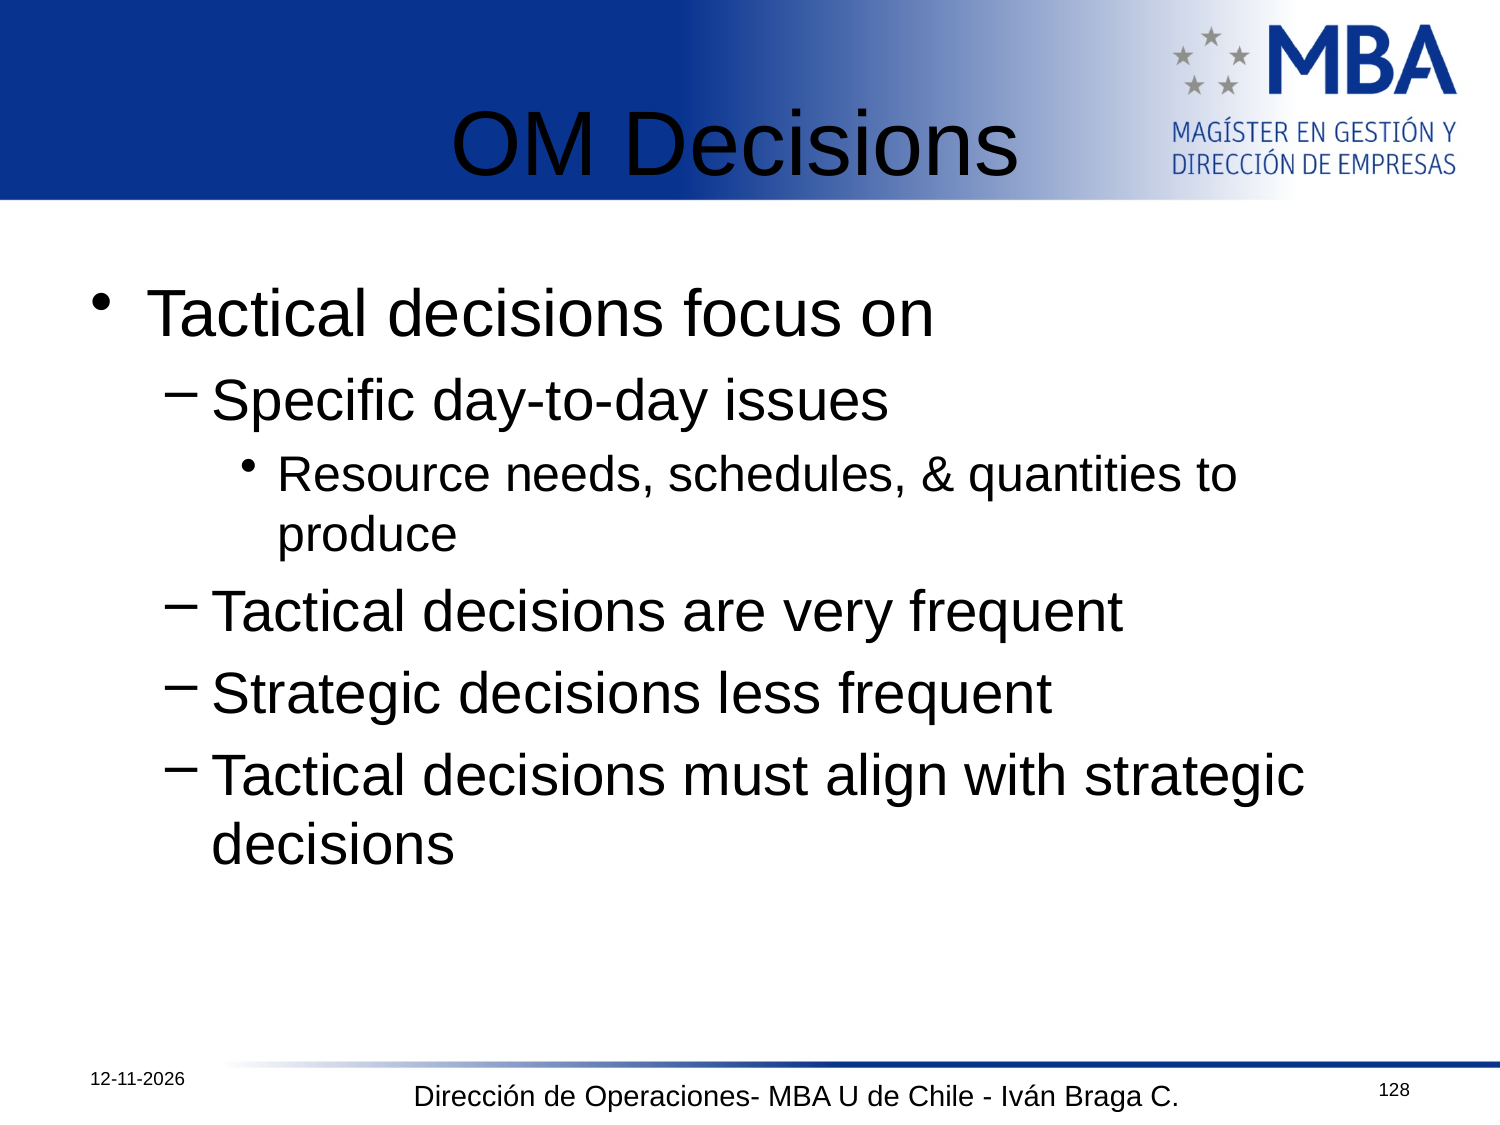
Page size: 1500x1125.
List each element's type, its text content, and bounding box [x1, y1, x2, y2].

picture [0, 0, 1500, 1125]
slide_number 128 [1234, 1070, 1426, 1125]
title OM Decisions [75, 45, 1425, 233]
footer [501, 1070, 1034, 1125]
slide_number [74, 1058, 426, 1103]
list Tactical decisions focus on Specific day-to-day issues Resource needs, schedules, & quantities to produce Tactical decisions are very frequent Strategic decisions less frequent Tactical decisions must align with strategic decisions [75, 262, 1425, 1005]
